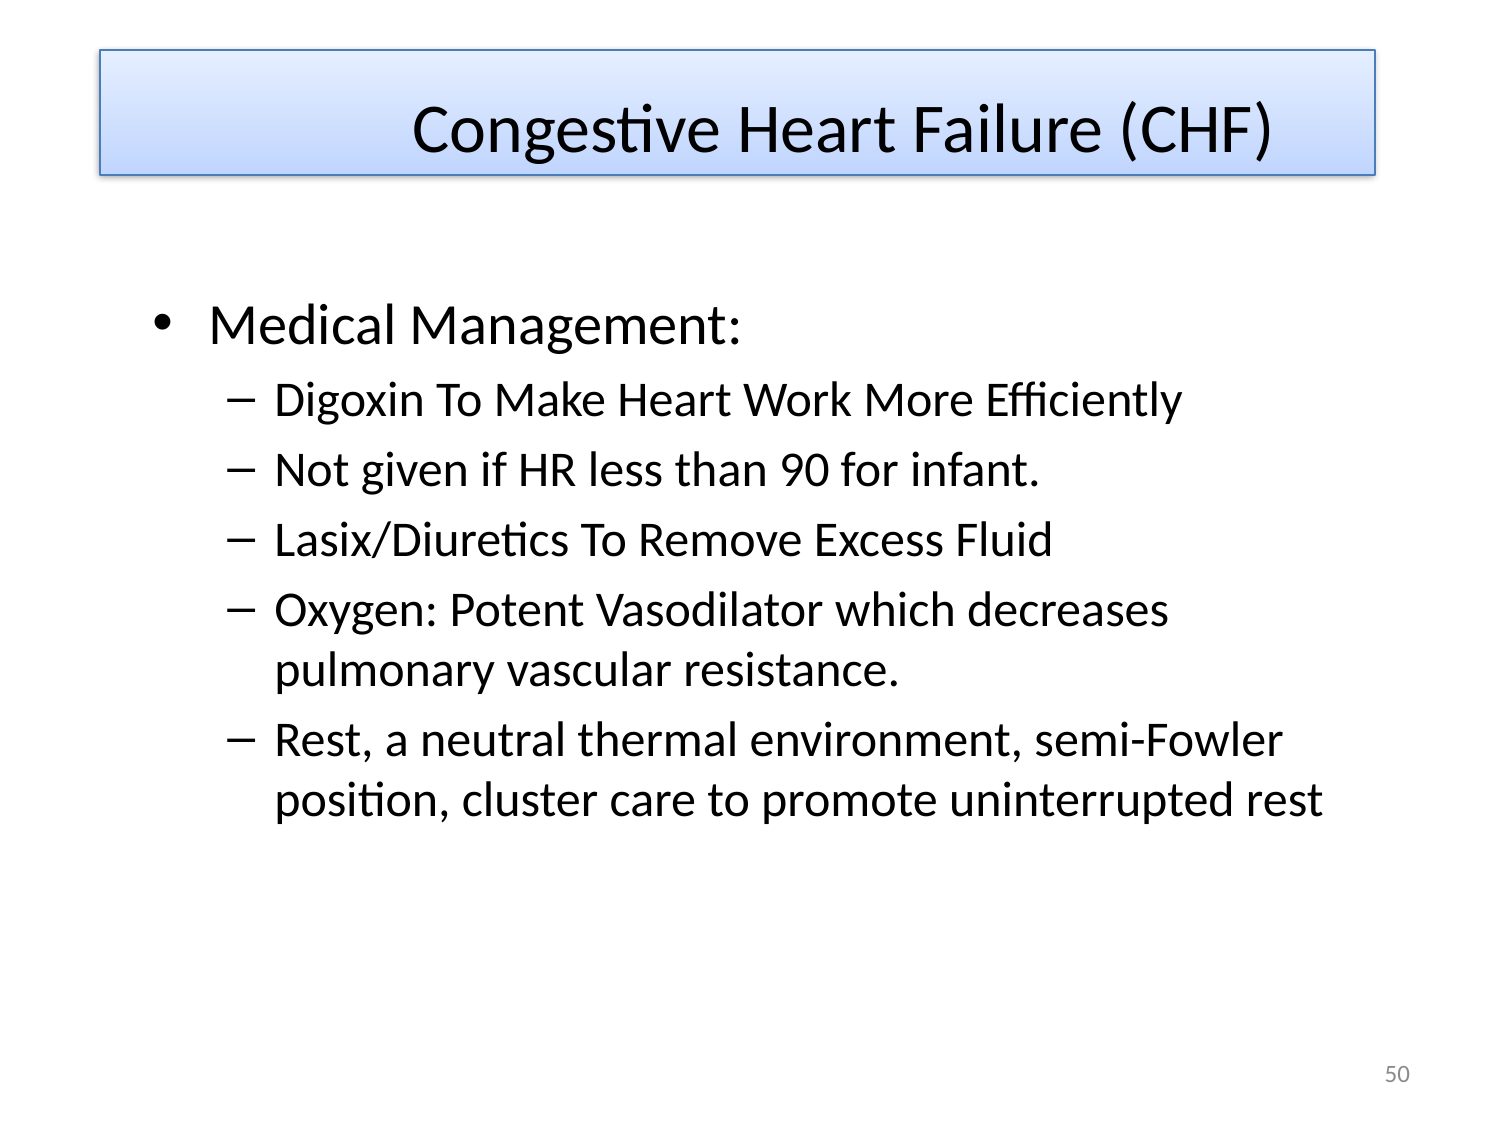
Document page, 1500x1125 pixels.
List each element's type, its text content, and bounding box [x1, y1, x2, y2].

title Congestive Heart Failure (CHF) [99, 49, 1376, 176]
list Medical Management: Digoxin To Make Heart Work More Efficiently Not given if HR less than 90 for infant. Lasix/Diuretics To Remove Excess Fluid Oxygen: Potent Vasodilator which decreases pulmonary vascular resistance. Rest, a neutral thermal environment, semi-Fowler position, cluster care to promote uninterrupted rest [137, 278, 1413, 988]
slide_number 50 [1074, 1042, 1425, 1103]
